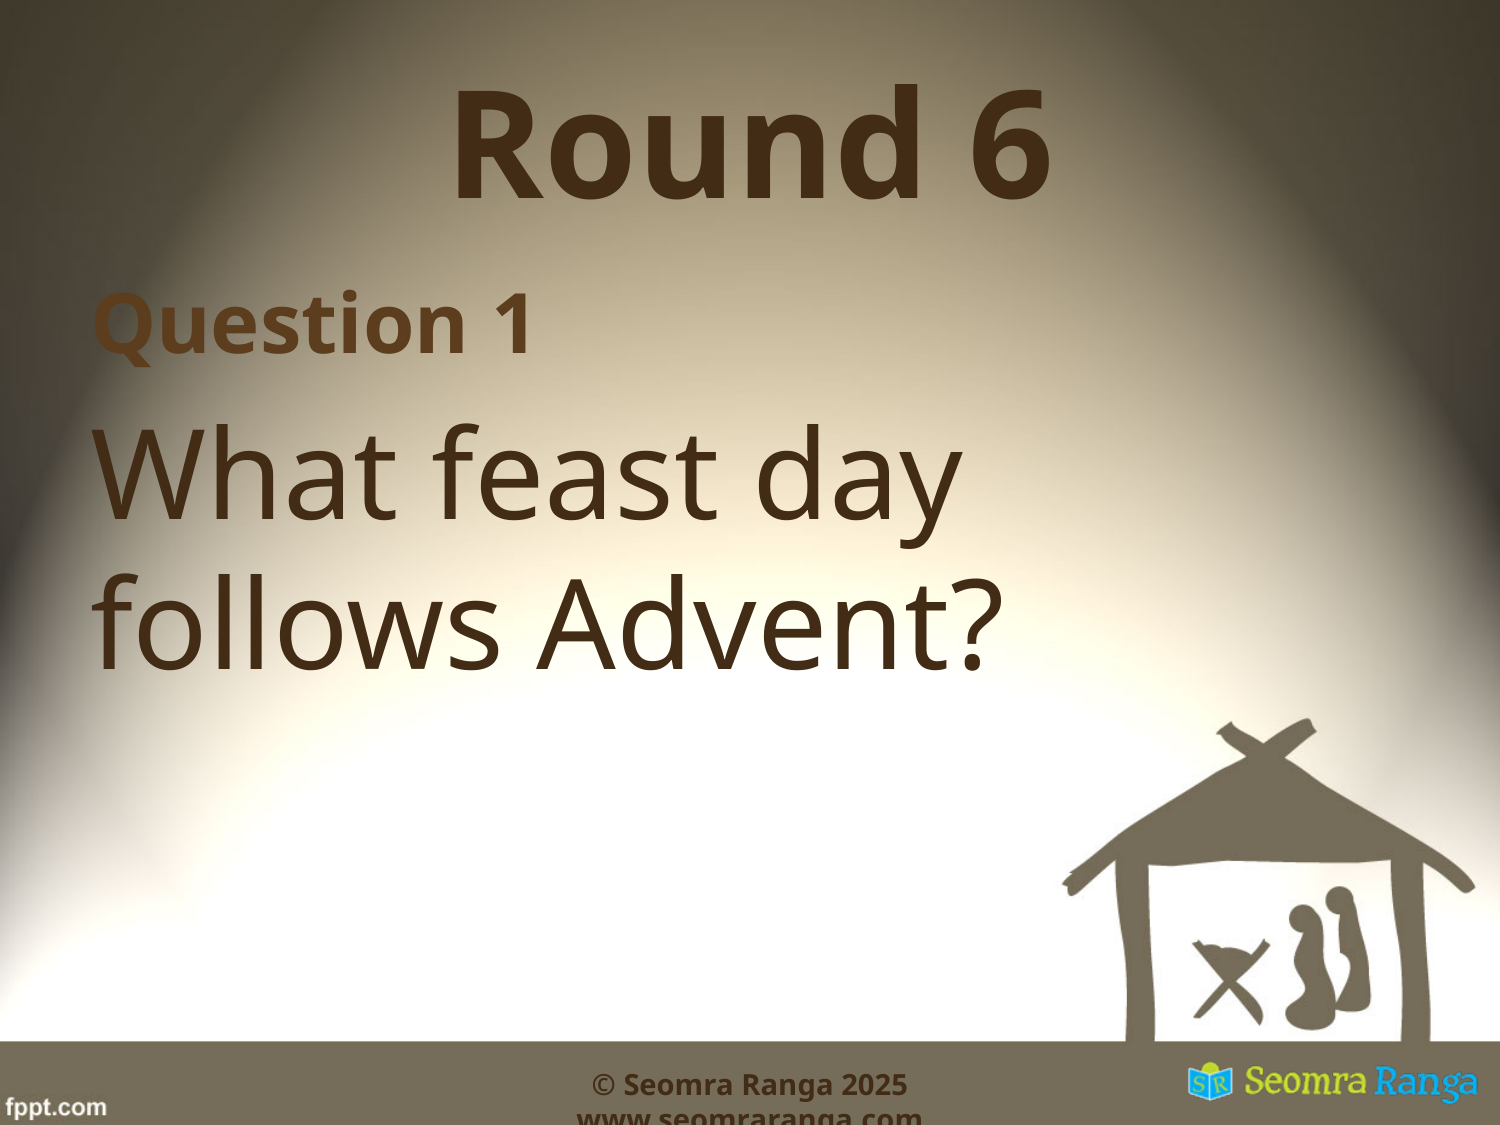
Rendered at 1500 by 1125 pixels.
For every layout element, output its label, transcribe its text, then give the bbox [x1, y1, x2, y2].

list Question 1 What feast day follows Advent? [75, 262, 1425, 1005]
title Round 6 [75, 45, 1425, 233]
text_box © Seomra Ranga 2025 www.seomraranga.com [401, 1058, 1099, 1125]
picture [0, 0, 1500, 1125]
